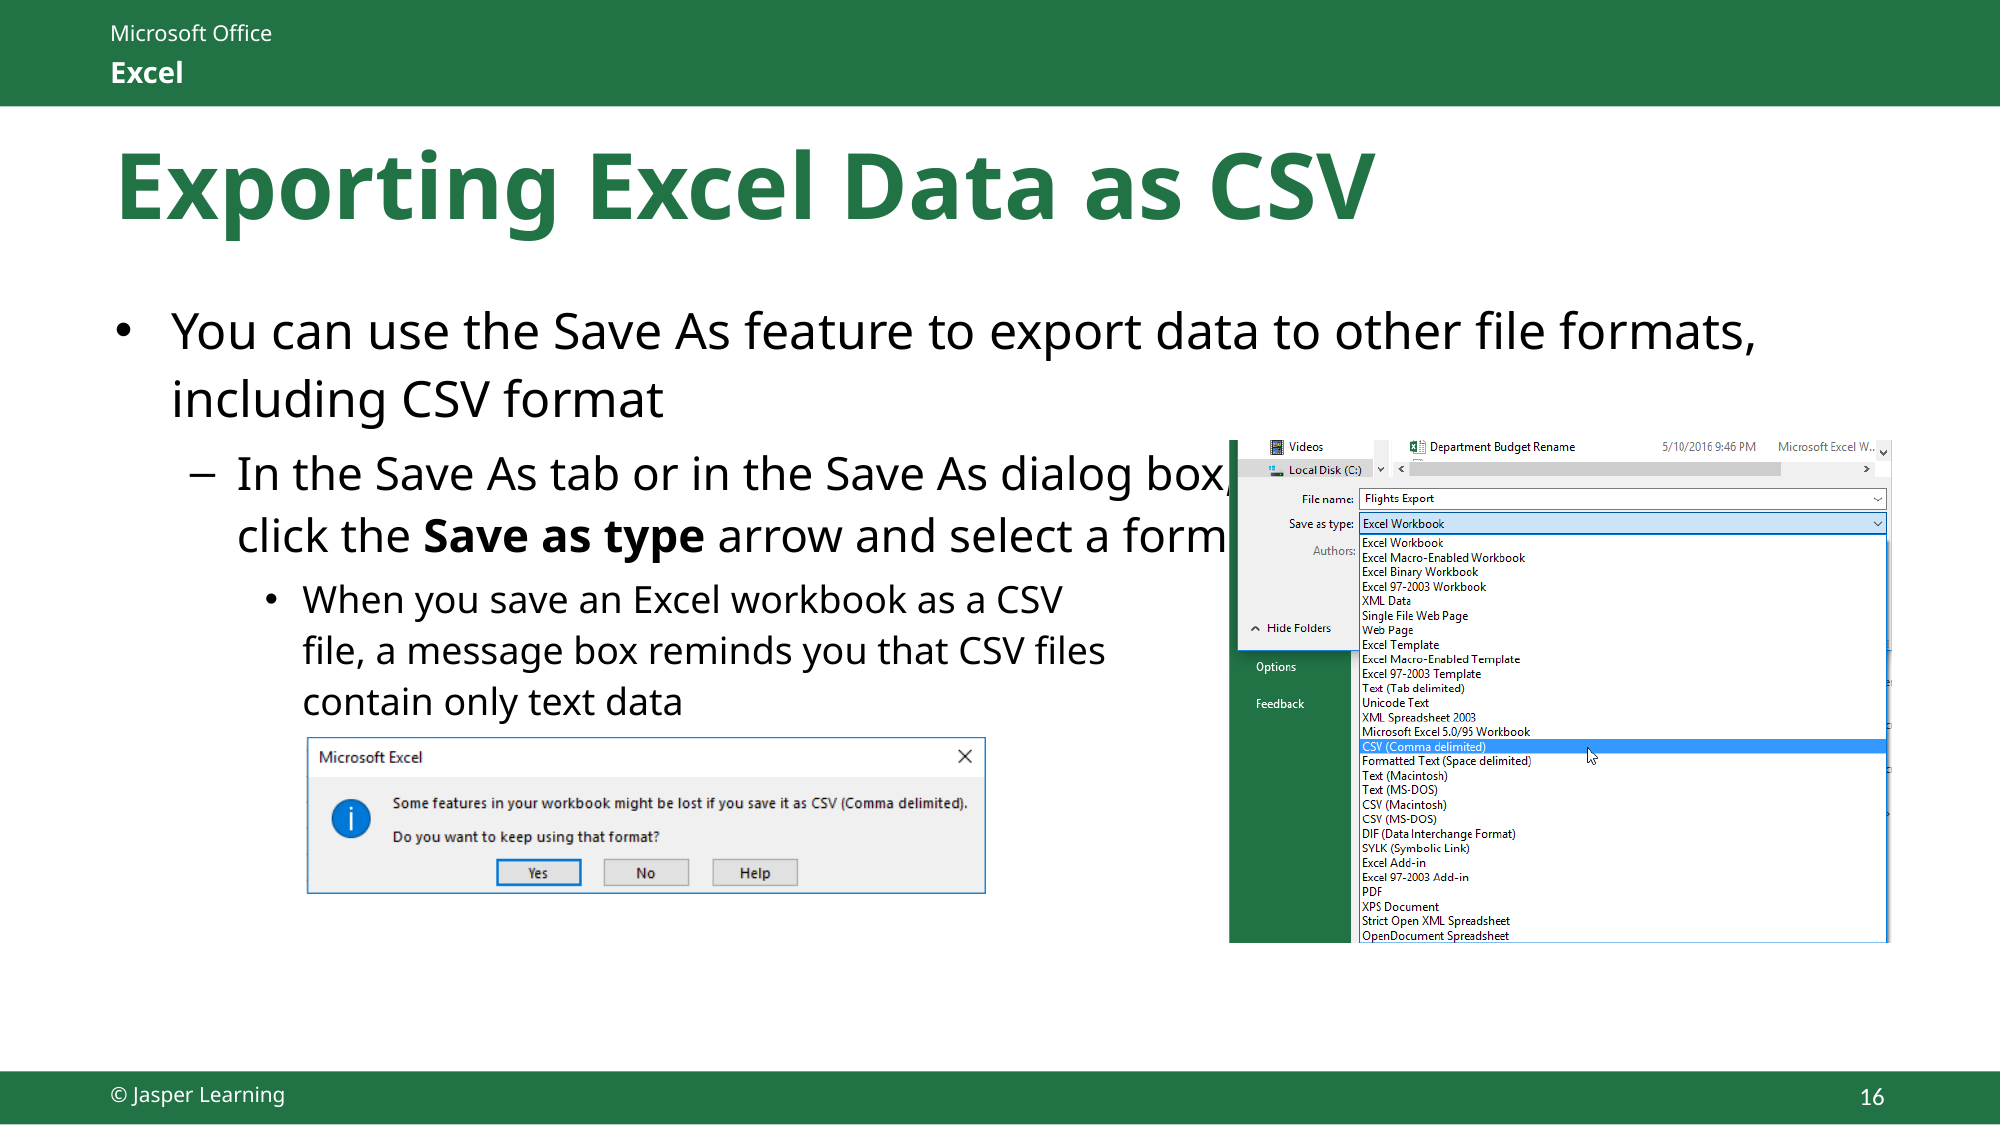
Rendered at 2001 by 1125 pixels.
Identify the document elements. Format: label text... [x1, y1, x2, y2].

list You can use the Save As feature to export data to other file formats, including CSV format In the Save As tab or in the Save As dialog box, click the Save as type arrow and select a format When you save an Excel workbook as a CSV file, a message box reminds you that CSV files contain only text data [99, 283, 1900, 1026]
picture [306, 736, 986, 894]
picture [1228, 439, 1892, 943]
title Exporting Excel Data as CSV [99, 118, 1866, 248]
footer © Jasper Learning [95, 1065, 729, 1125]
slide_number 16 [1433, 1065, 1900, 1125]
